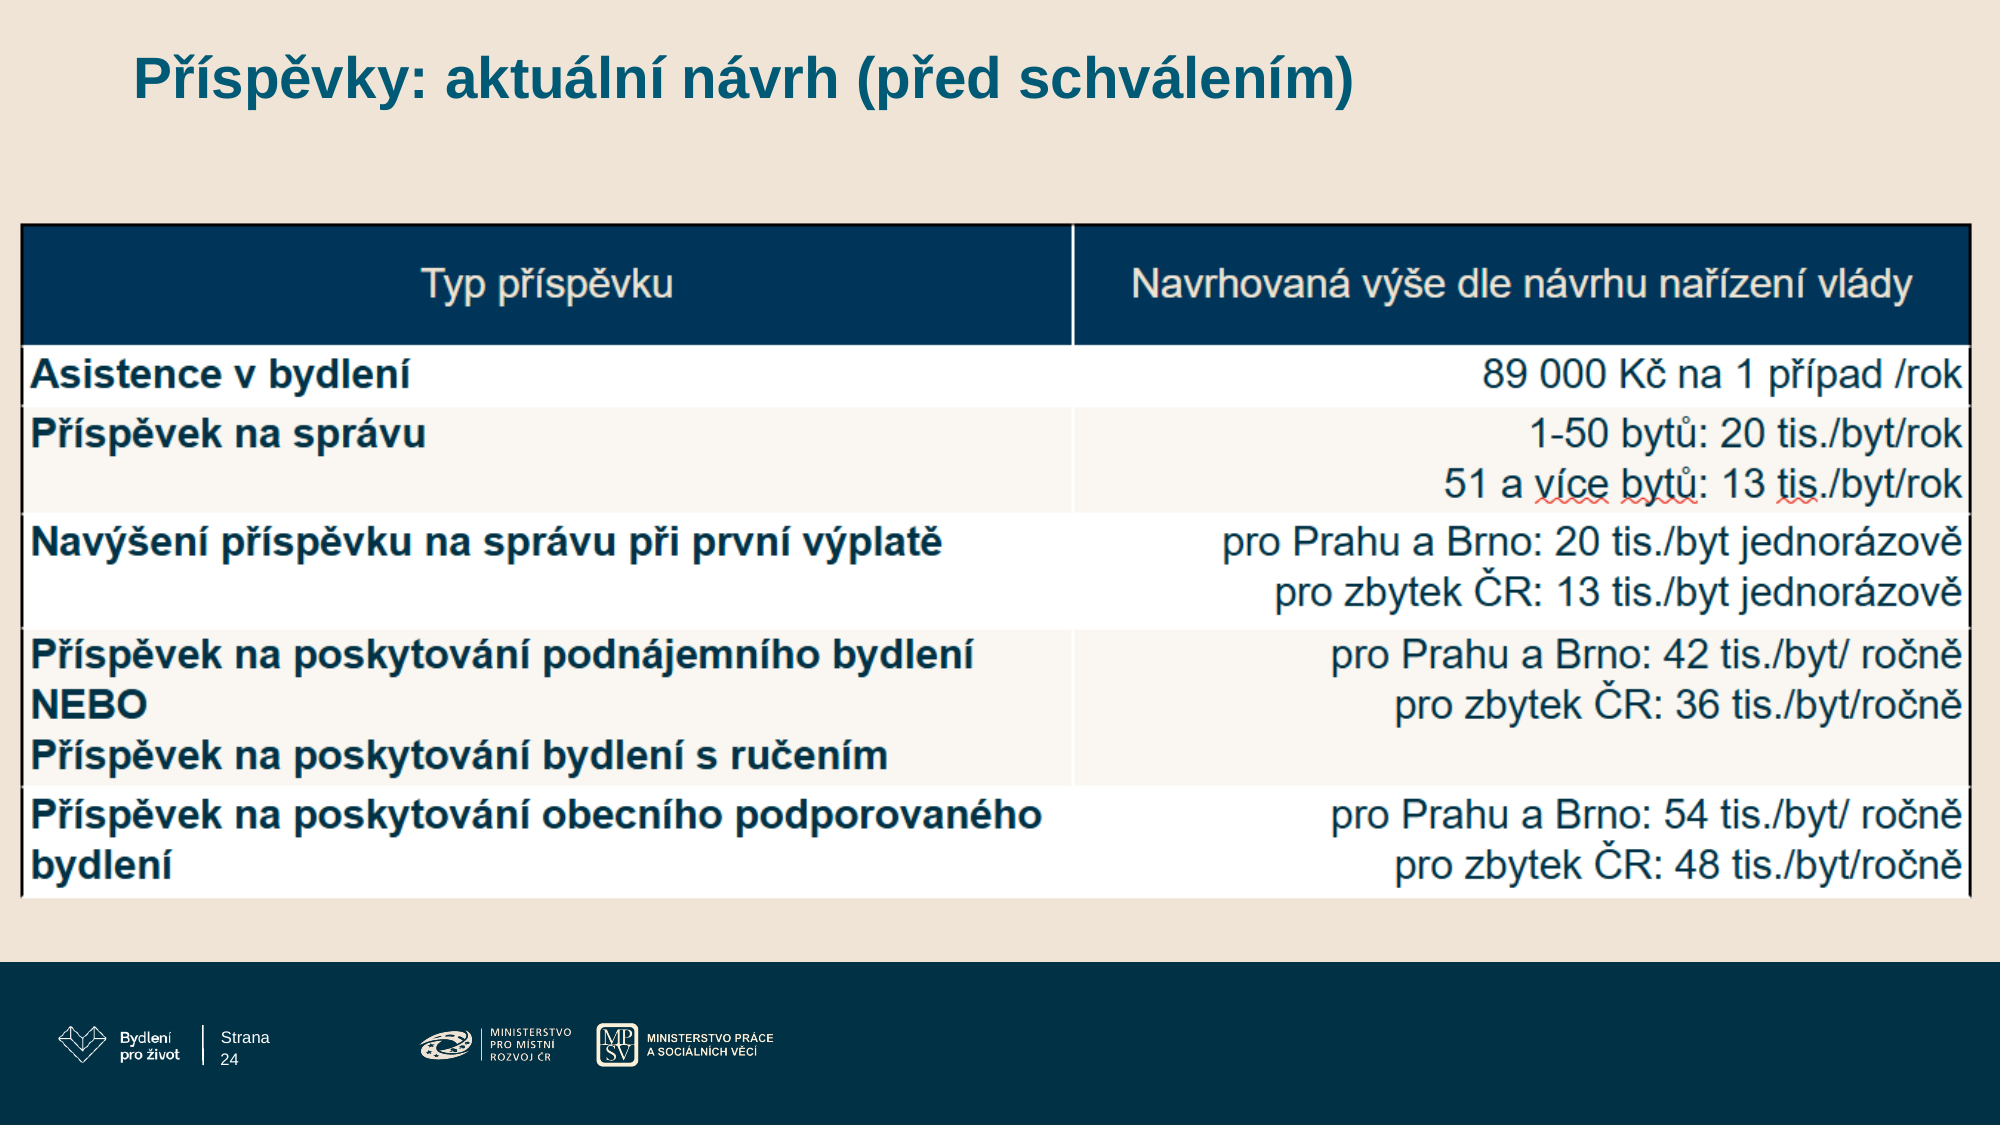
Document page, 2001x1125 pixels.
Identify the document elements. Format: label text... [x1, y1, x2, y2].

picture [648, 1035, 658, 1041]
picture [422, 1042, 458, 1059]
picture [0, 191, 2000, 934]
picture [148, 1049, 157, 1059]
text_box Strana [206, 1019, 340, 1054]
text_box 24 [204, 1041, 254, 1077]
picture [597, 1024, 638, 1066]
picture [121, 1052, 126, 1062]
text_box Příspěvky: aktuální návrh (před schválením) [119, 32, 1465, 118]
text_box [0, 962, 2000, 1125]
picture [121, 1032, 131, 1042]
picture [425, 1032, 472, 1055]
